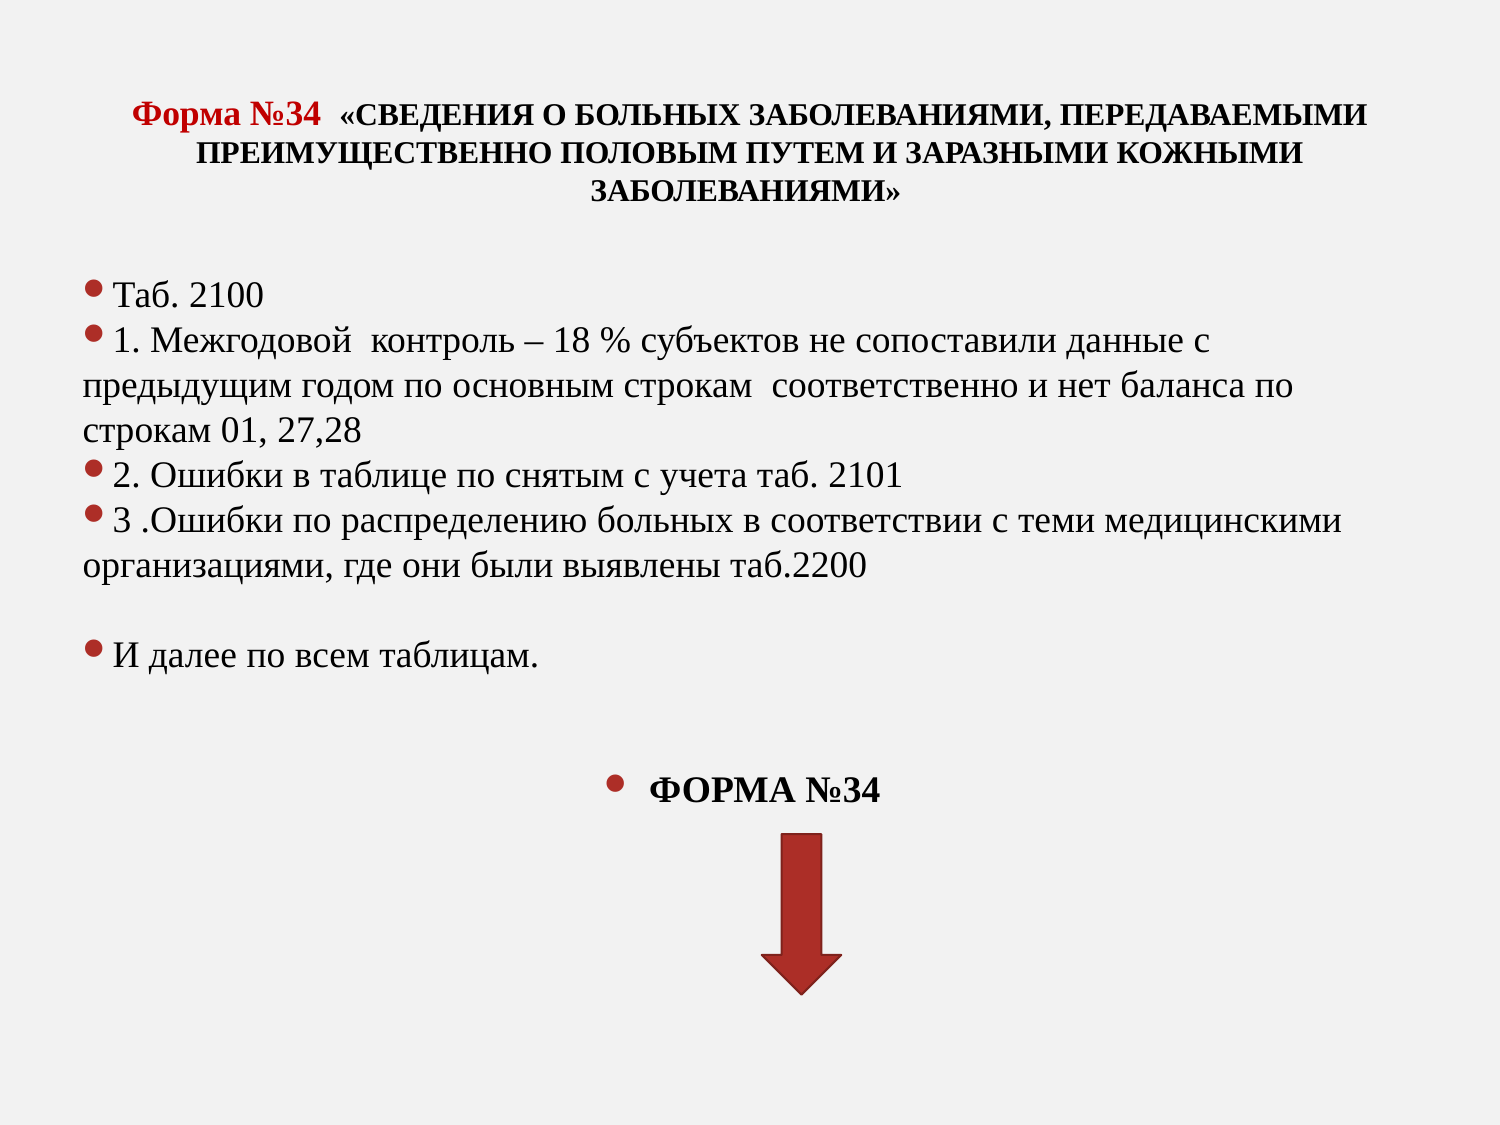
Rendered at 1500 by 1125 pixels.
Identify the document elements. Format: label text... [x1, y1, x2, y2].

text_box [760, 833, 843, 996]
list Таб. 2100 1. Межгодовой контроль – 18 % субъектов не сопоставили данные с предыдущим годом по основным строкам соответственно и нет баланса по строкам 01, 27,28 2. Ошибки в таблице по снятым с учета таб. 2101 3 .Ошибки по распределению больных в соответствии с теми медицинскими организациями, где они были выявлены таб.2200 И далее по всем таблицам. ФОРМА №34 [75, 262, 1425, 1005]
title Форма №34 «СВЕДЕНИЯ О БОЛЬНЫХ ЗАБОЛЕВАНИЯМИ, ПЕРЕДАВАЕМЫМИ ПРЕИМУЩЕСТВЕННО ПОЛОВЫМ ПУТЕМ И ЗАРАЗНЫМИ КОЖНЫМИ ЗАБОЛЕВАНИЯМИ» [75, 82, 1425, 258]
